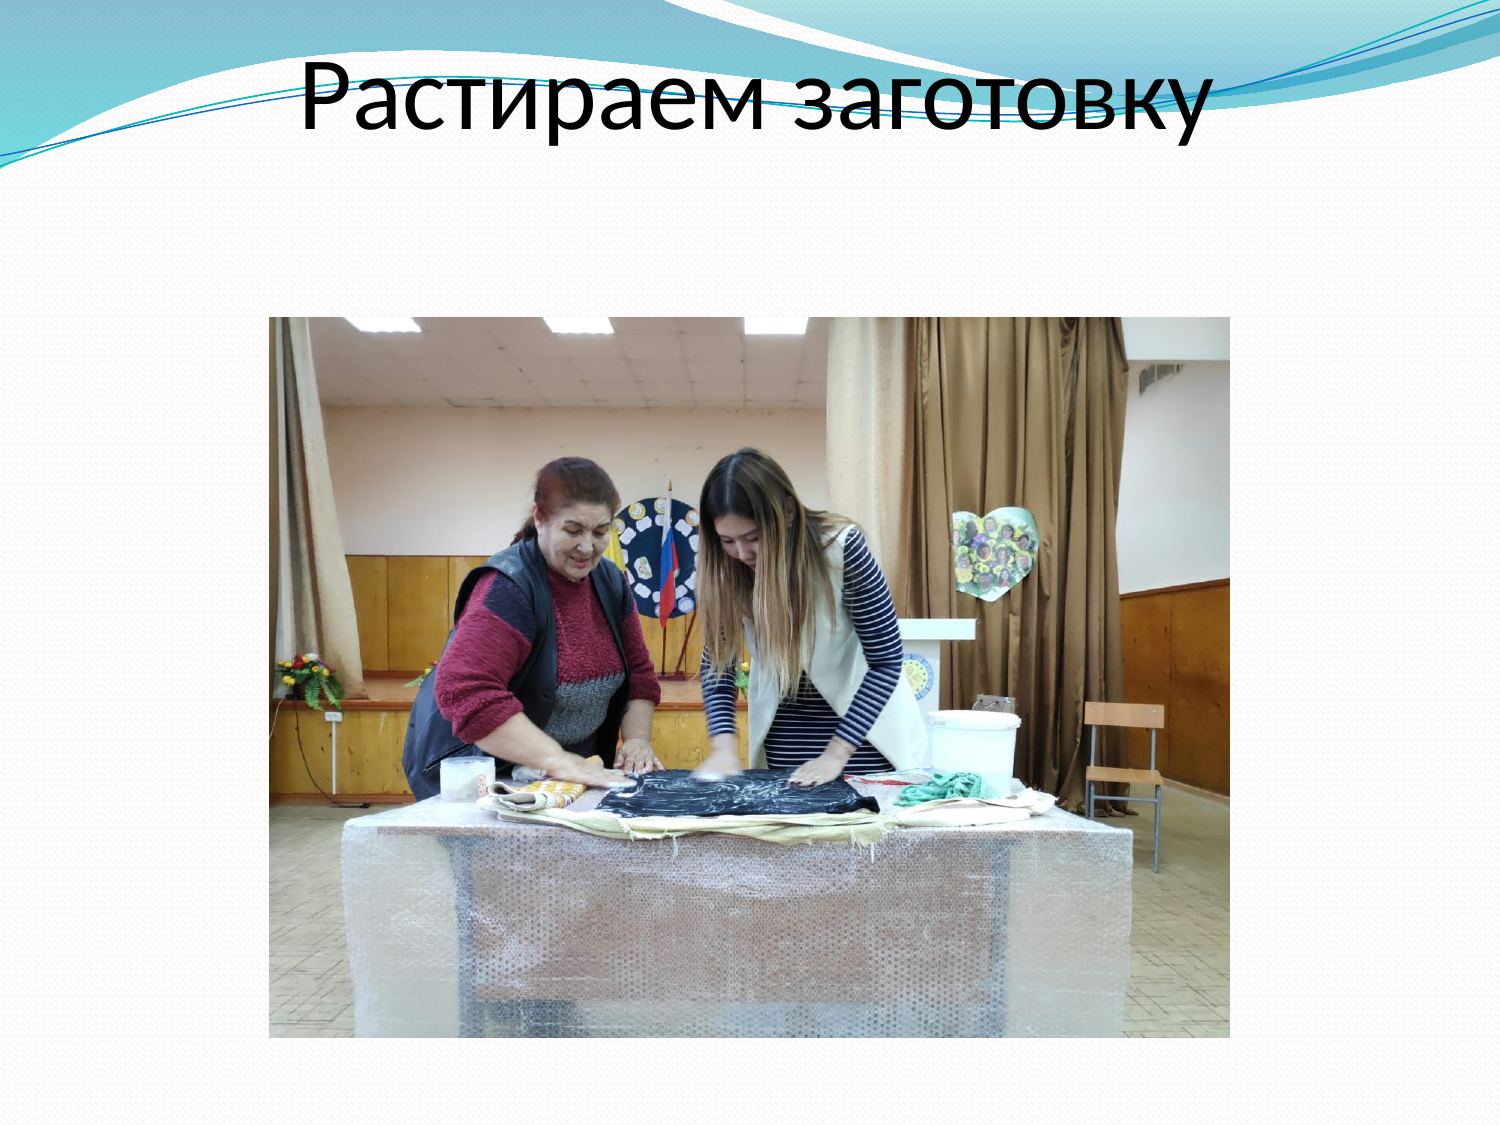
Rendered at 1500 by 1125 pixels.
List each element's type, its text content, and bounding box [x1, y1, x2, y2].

title Растираем заготовку [82, 0, 1432, 151]
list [269, 317, 1231, 1038]
